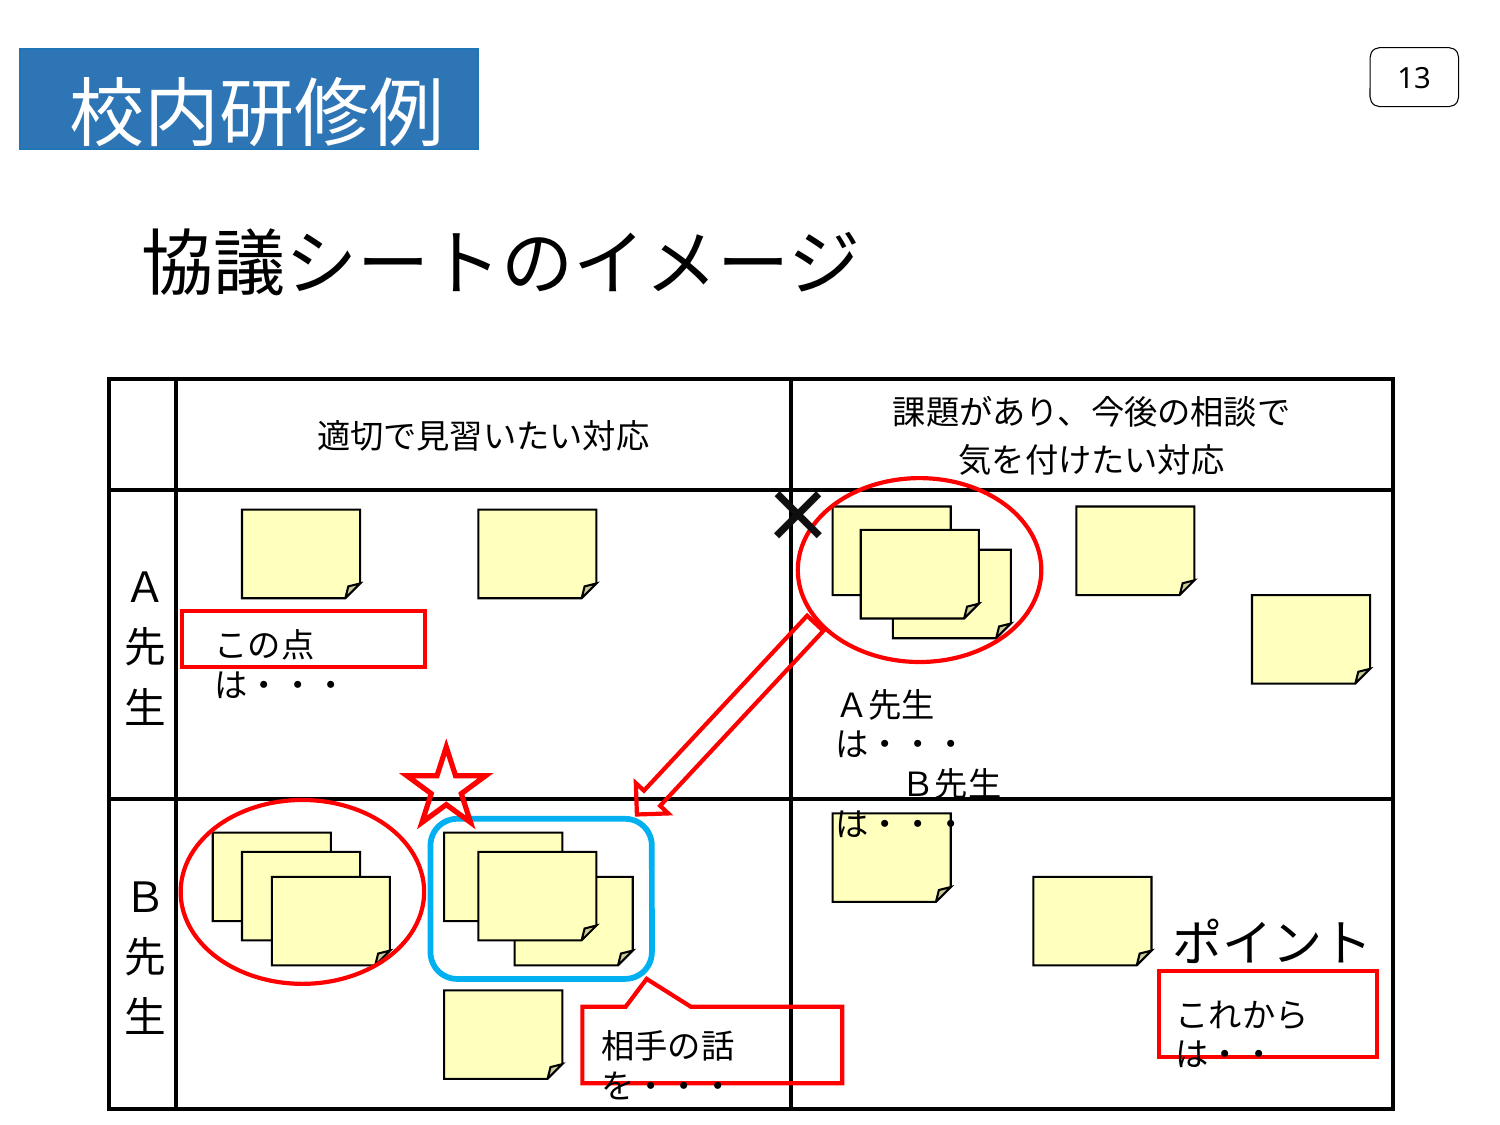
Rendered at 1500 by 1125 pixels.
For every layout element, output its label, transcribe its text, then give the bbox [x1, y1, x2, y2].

text_box [1158, 970, 1378, 1058]
table_cell [793, 492, 1391, 797]
text_box [477, 508, 600, 600]
text_box [513, 875, 637, 967]
table_header 課題があり、今後の相談で 気を付けたい対応 [793, 381, 1391, 488]
text_box [181, 610, 426, 668]
text_box [1032, 875, 1155, 967]
table_cell [178, 492, 789, 797]
text_box 校内研修例 [19, 48, 479, 150]
text_box [797, 477, 1043, 664]
text_box Ａ先生は・・・ Ｂ先生は・・・ [820, 676, 1058, 851]
text_box 13 [1368, 46, 1460, 108]
text_box 相手の話を・・・ [586, 1017, 841, 1113]
table_cell Ｂ先生 [111, 801, 174, 1107]
table_cell [178, 801, 789, 1107]
text_box [443, 831, 564, 923]
text_box この点は・・・ [199, 616, 461, 712]
text_box [477, 850, 600, 942]
text_box [634, 614, 825, 816]
text_box [1075, 505, 1198, 597]
text_box [240, 508, 364, 600]
table_header 適切で見習いたい対応 [178, 381, 789, 488]
table_cell [793, 801, 1391, 1107]
text_box ポイント [1157, 904, 1402, 979]
table_header [111, 381, 174, 488]
text_box これからは・・ [1161, 986, 1387, 1081]
table_cell Ａ先生 [111, 492, 174, 797]
text_box 協議シートのイメージ [126, 219, 880, 315]
text_box × [755, 430, 841, 580]
text_box [831, 851, 955, 903]
text_box [179, 798, 426, 985]
text_box [581, 977, 844, 1085]
text_box [443, 989, 566, 1080]
text_box [1250, 594, 1374, 685]
text_box [403, 743, 489, 826]
